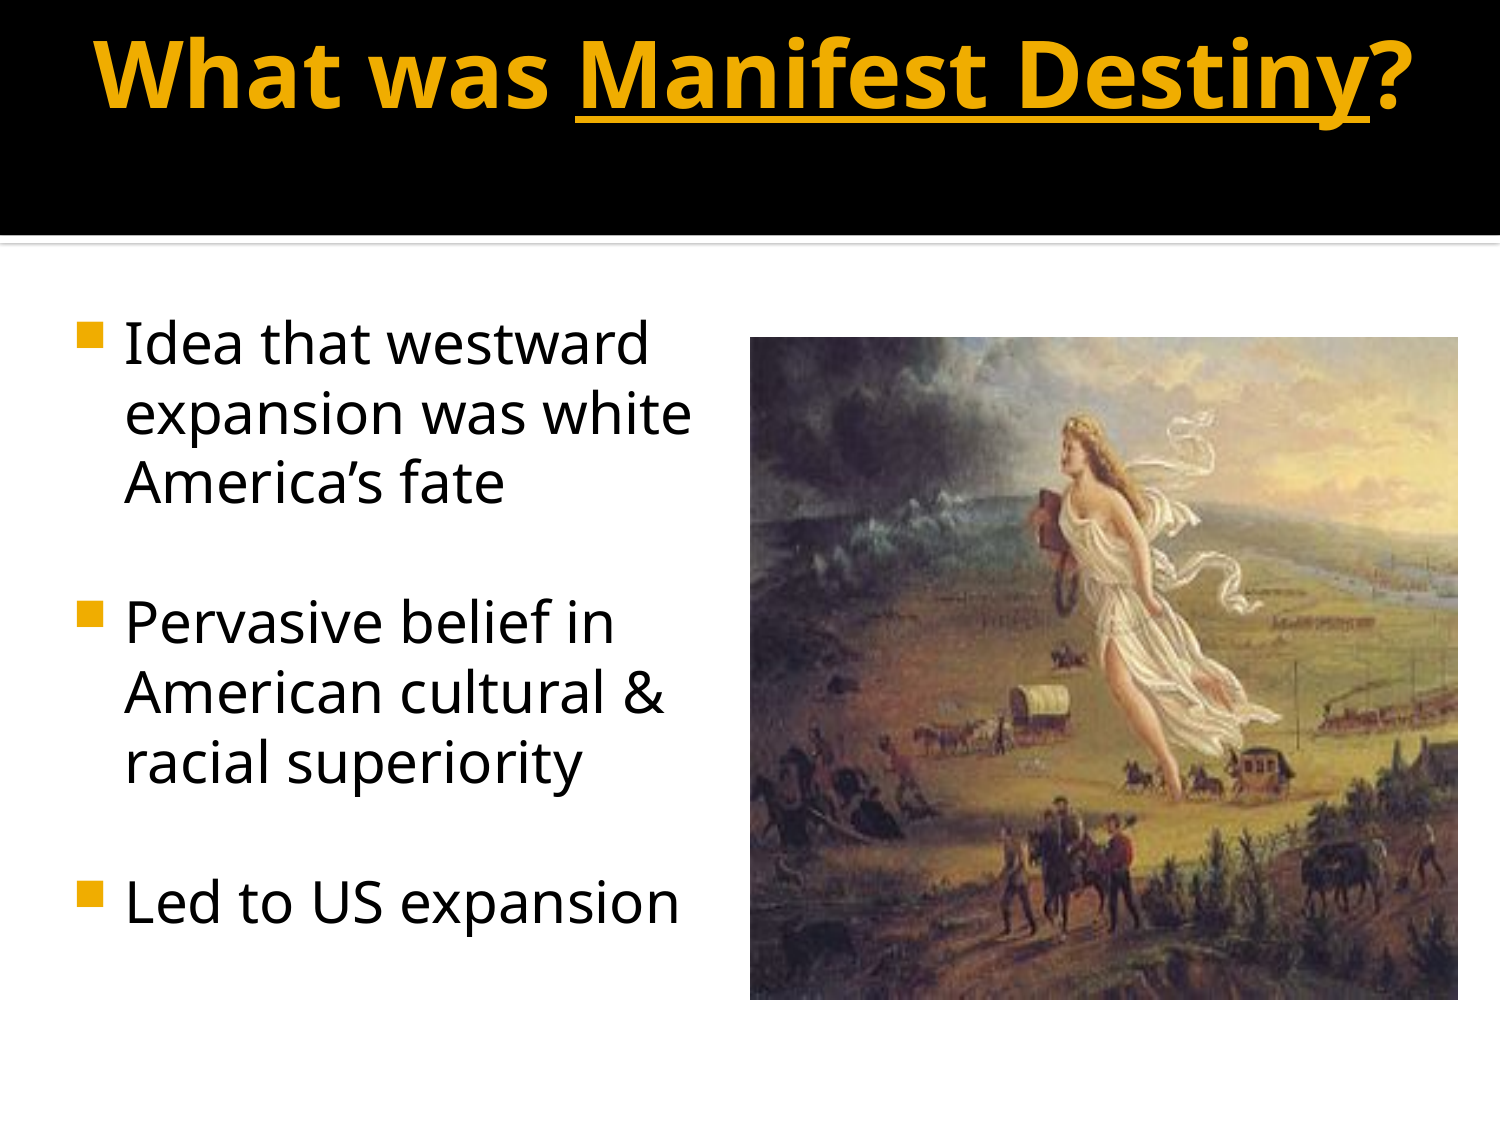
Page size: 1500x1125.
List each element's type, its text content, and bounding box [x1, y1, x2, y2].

picture [749, 337, 1458, 1000]
title What was Manifest Destiny? [75, 24, 1425, 231]
list Idea that westward expansion was white America’s fate Pervasive belief in American cultural & racial superiority Led to US expansion [37, 291, 738, 1100]
